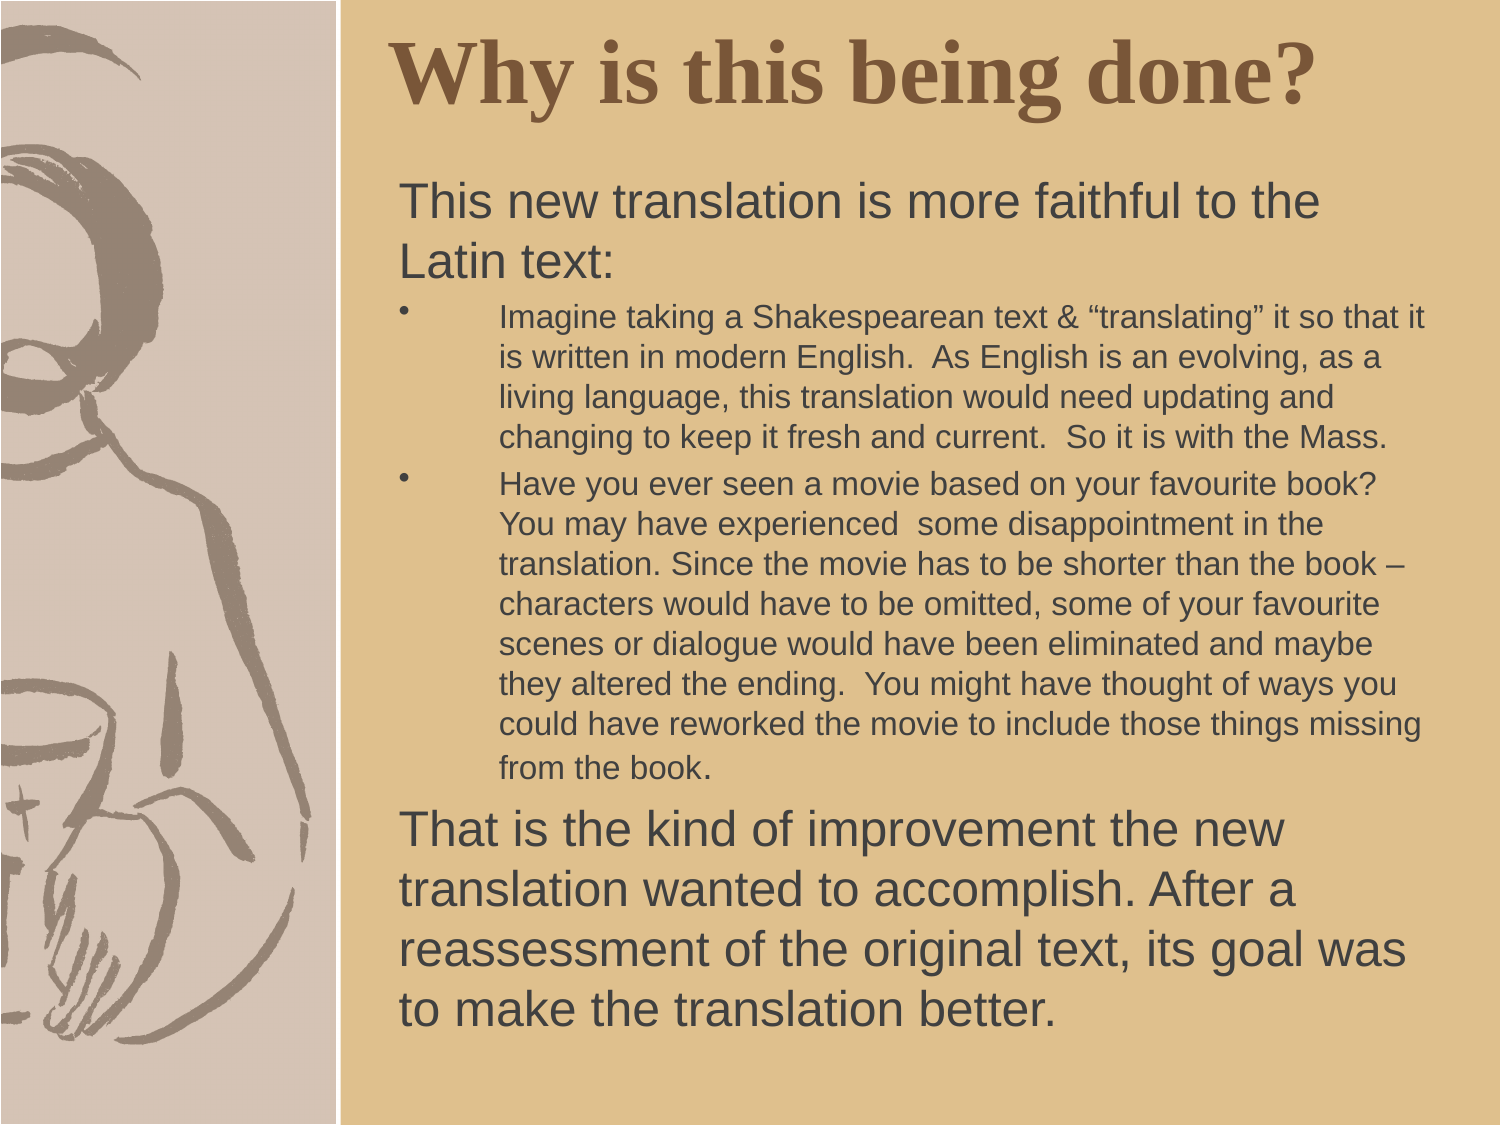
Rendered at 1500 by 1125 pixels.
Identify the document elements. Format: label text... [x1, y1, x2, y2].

title Why is this being done? [372, 0, 1459, 150]
picture [337, 0, 341, 1125]
list This new translation is more faithful to the Latin text: Imagine taking a Shakespearean text & “translating” it so that it is written in modern English. As English is an evolving, as a living language, this translation would need updating and changing to keep it fresh and current. So it is with the Mass. Have you ever seen a movie based on your favourite book? You may have experienced some disappointment in the translation. Since the movie has to be shorter than the book – characters would have to be omitted, some of your favourite scenes or dialogue would have been eliminated and maybe they altered the ending. You might have thought of ways you could have reworked the movie to include those things missing from the book. That is the kind of improvement the new translation wanted to accomplish. After a reassessment of the original text, its goal was to make the translation better. [383, 160, 1447, 836]
